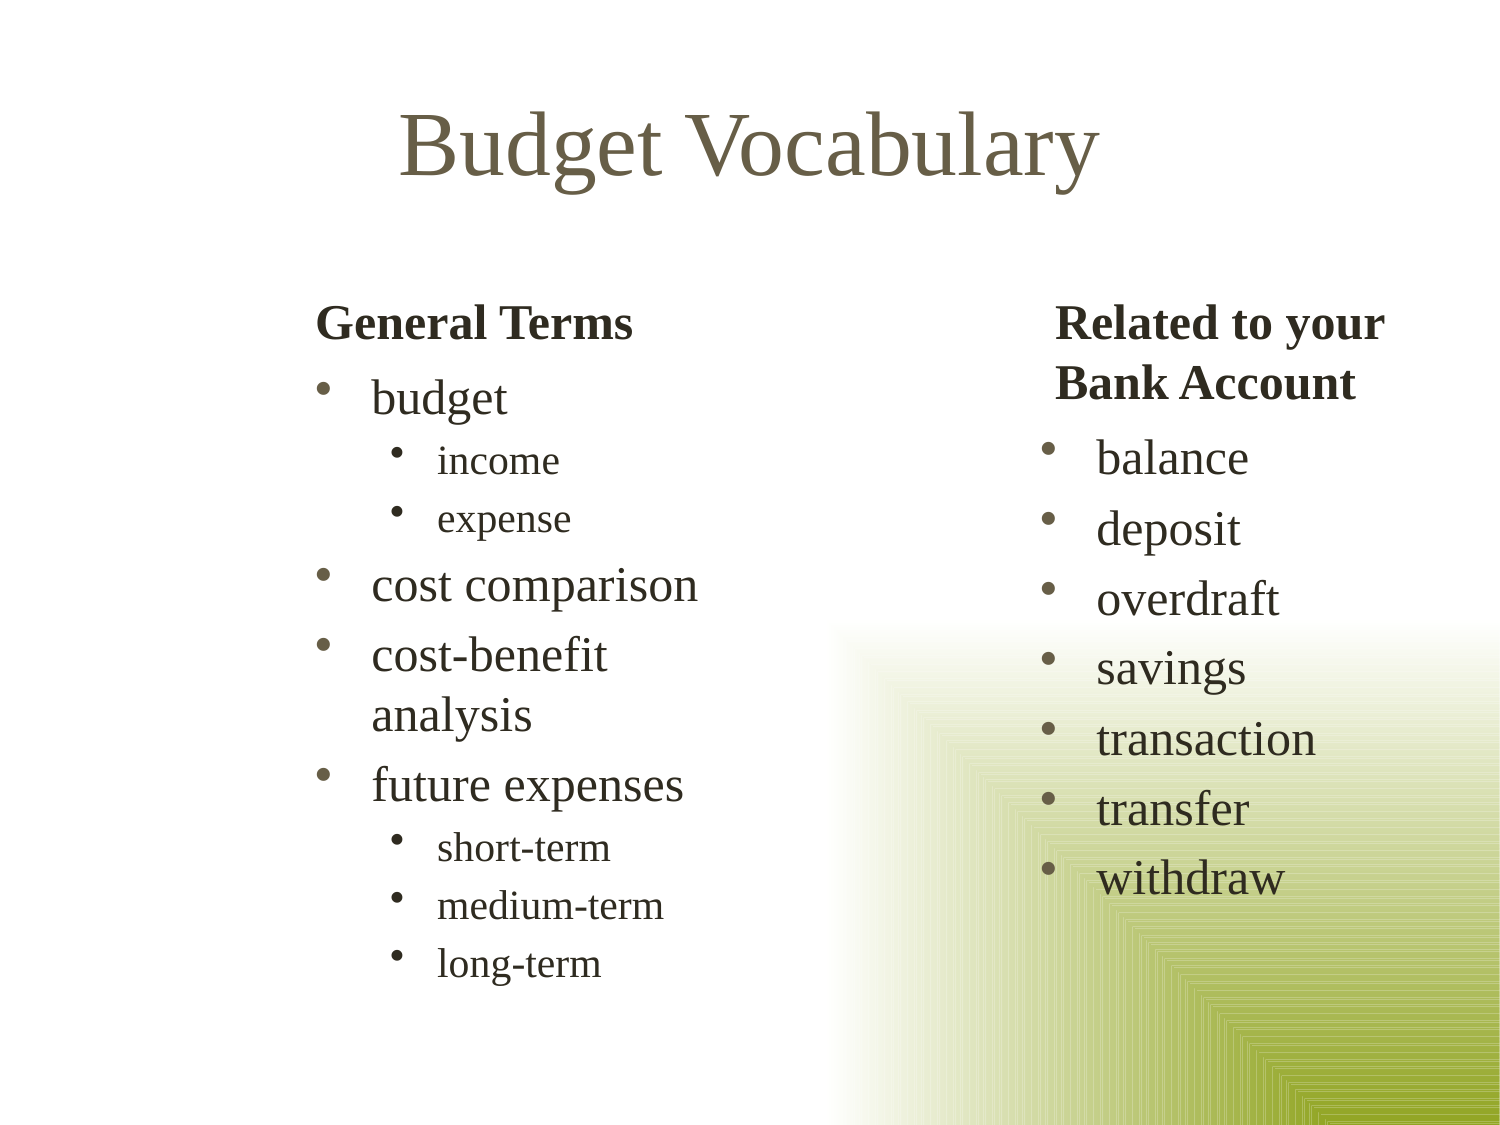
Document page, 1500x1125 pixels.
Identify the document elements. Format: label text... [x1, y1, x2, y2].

list General Terms [300, 251, 738, 356]
title Budget Vocabulary [75, 45, 1425, 233]
list budget income expense cost comparison cost-benefit analysis future expenses short-term medium-term long-term [300, 356, 738, 1005]
list Related to your Bank Account [1039, 312, 1463, 418]
list balance deposit overdraft savings transaction transfer withdraw [1025, 417, 1425, 1066]
